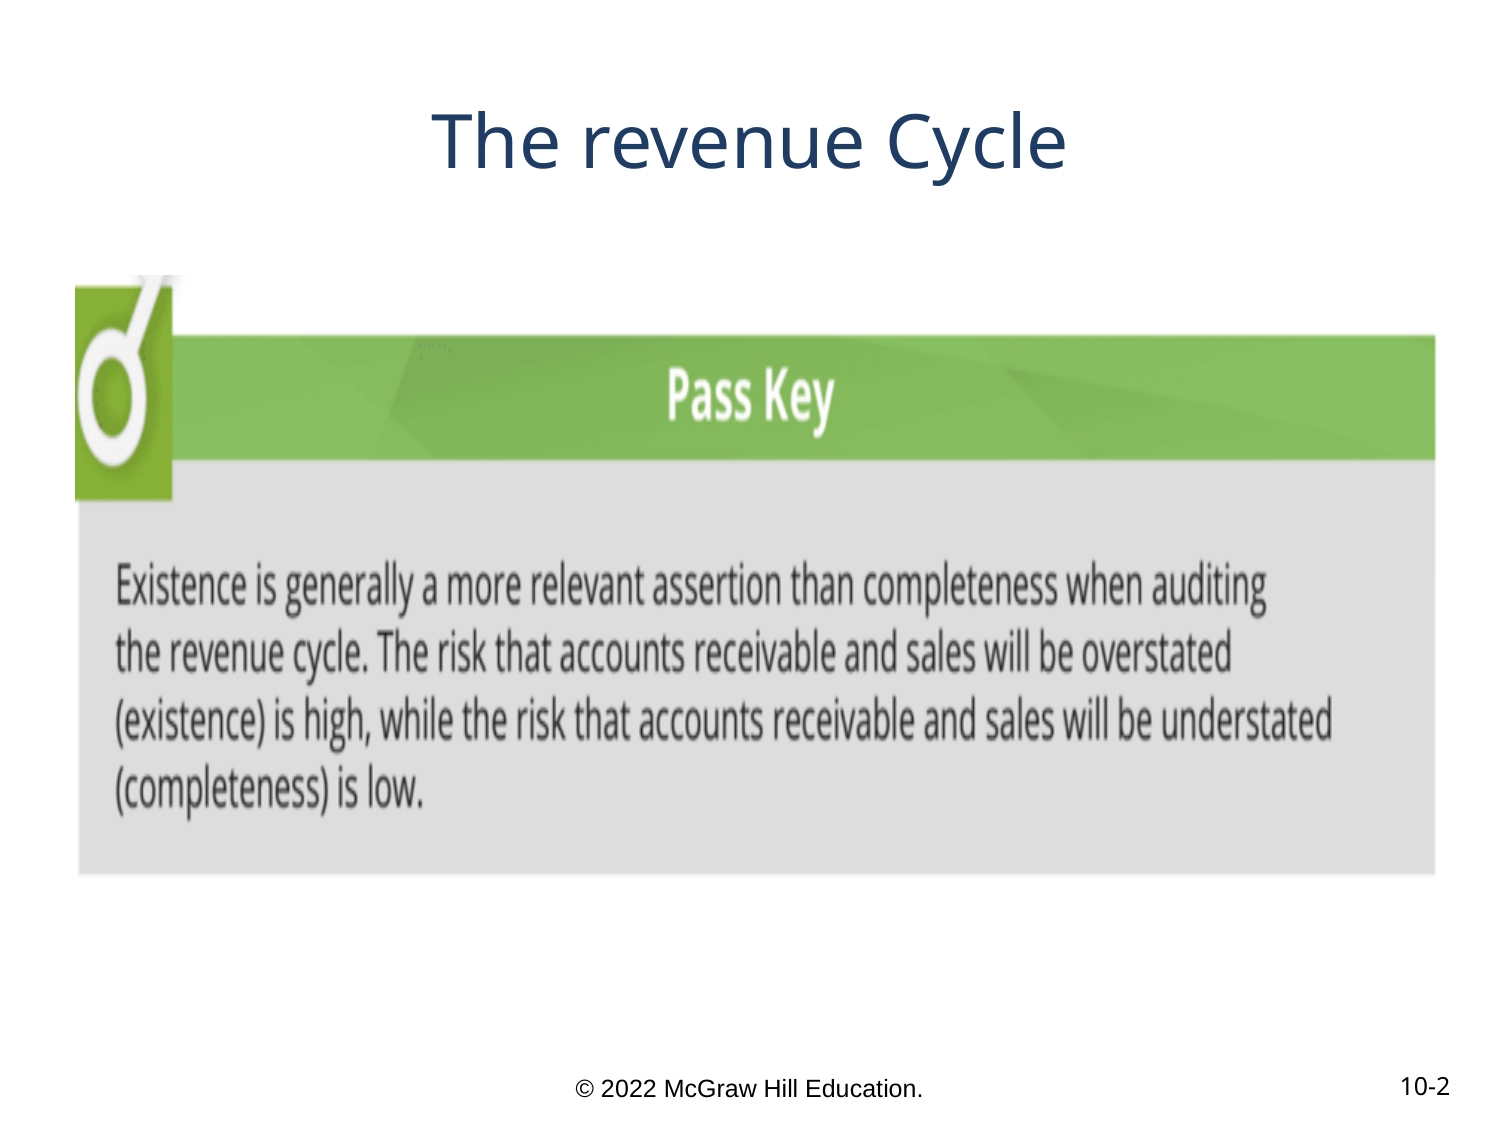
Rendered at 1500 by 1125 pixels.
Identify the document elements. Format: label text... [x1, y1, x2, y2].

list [74, 275, 1476, 926]
title The revenue Cycle [75, 45, 1425, 233]
